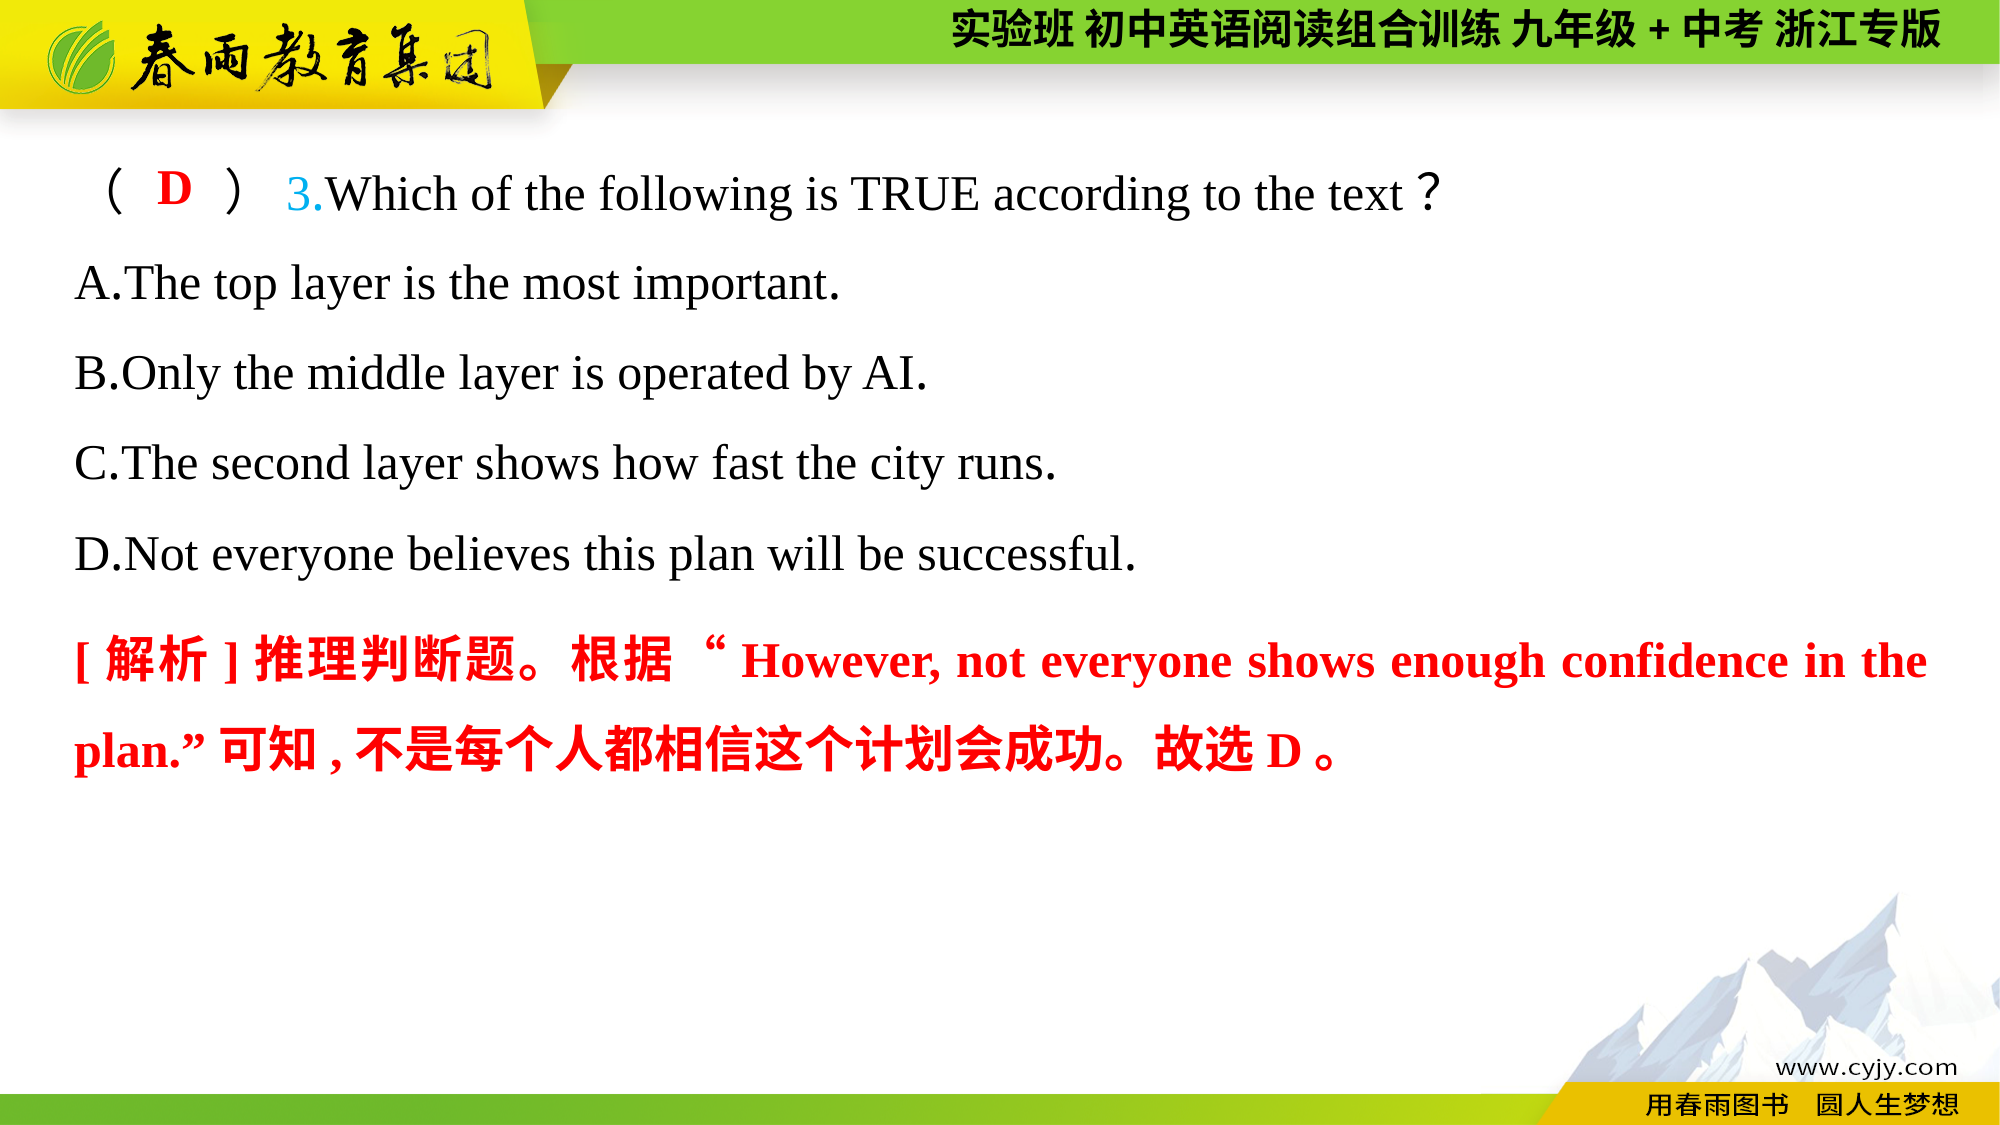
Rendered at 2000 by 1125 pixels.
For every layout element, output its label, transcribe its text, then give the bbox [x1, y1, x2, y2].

text_box [解析]推理判断题。根据“However, not everyone shows enough confidence in the plan.”可知,不是每个人都相信这个计划会成功。故选D。 [59, 589, 1944, 785]
list （ ）3.Which of the following is TRUE according to the text？ A.The top layer is the most important. B.Only the middle layer is operated by AI. C.The second layer shows how fast the city runs. D.Not everyone believes this plan will be successful. [59, 122, 1944, 581]
picture [0, 0, 2000, 1125]
text_box D [142, 147, 208, 222]
